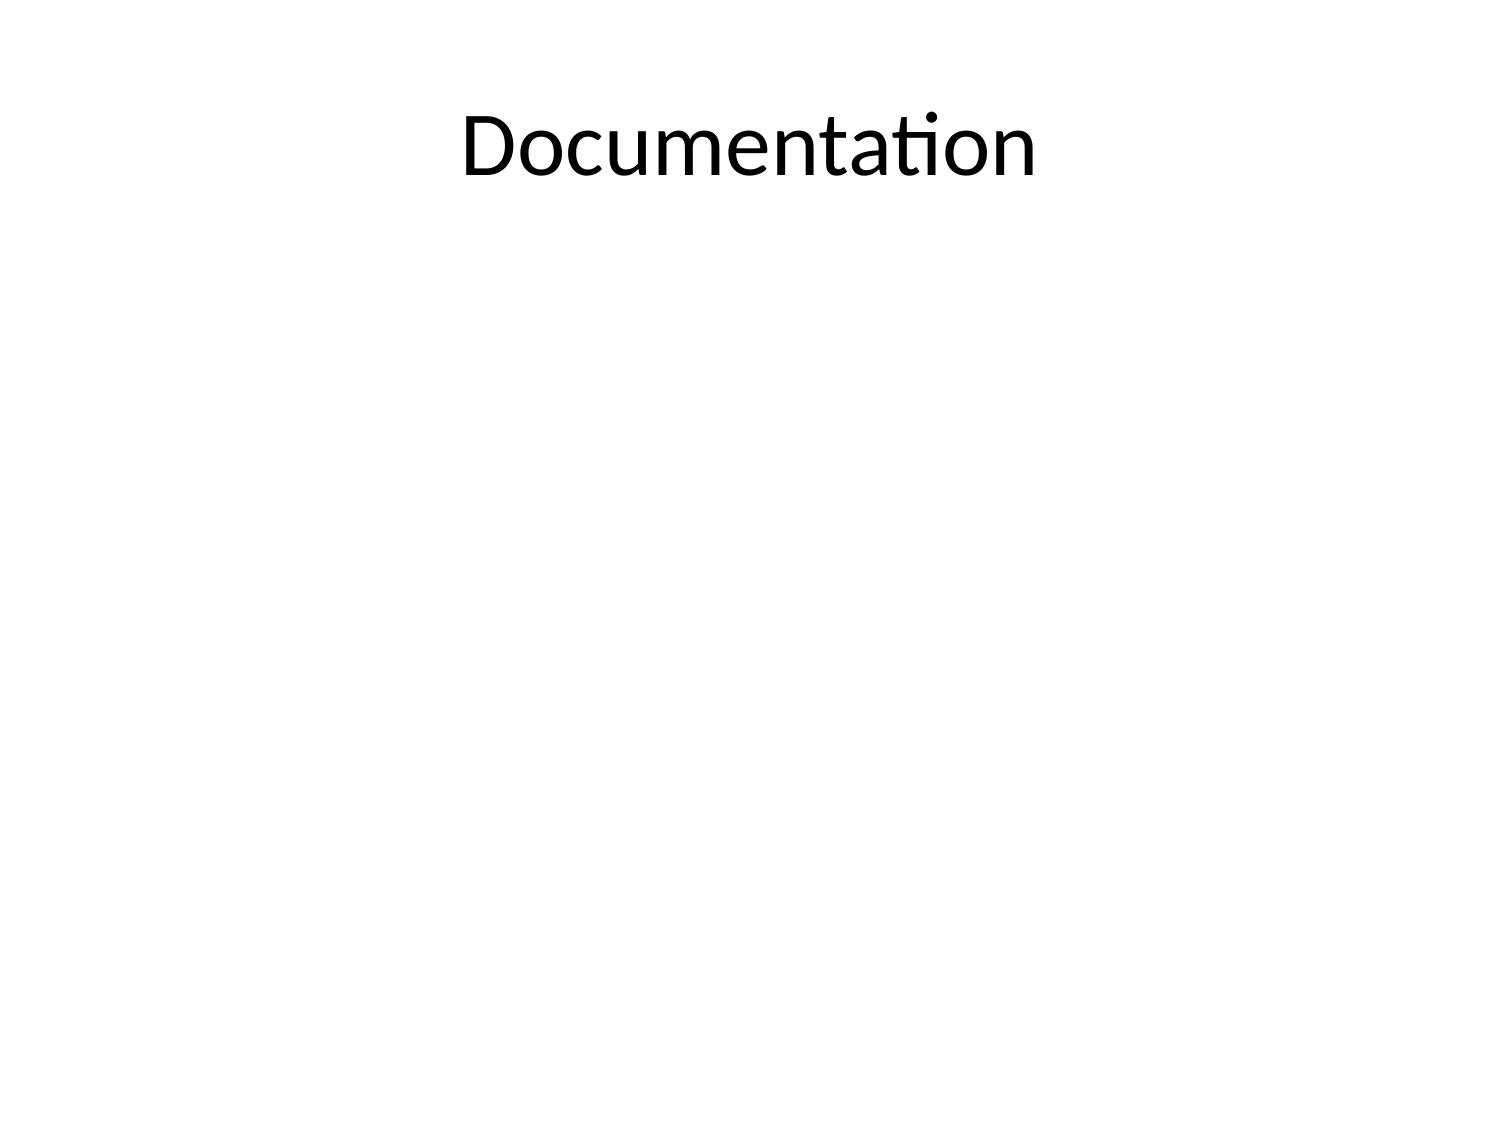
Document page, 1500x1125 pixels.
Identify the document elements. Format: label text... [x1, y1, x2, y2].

title Documentation [75, 45, 1425, 233]
